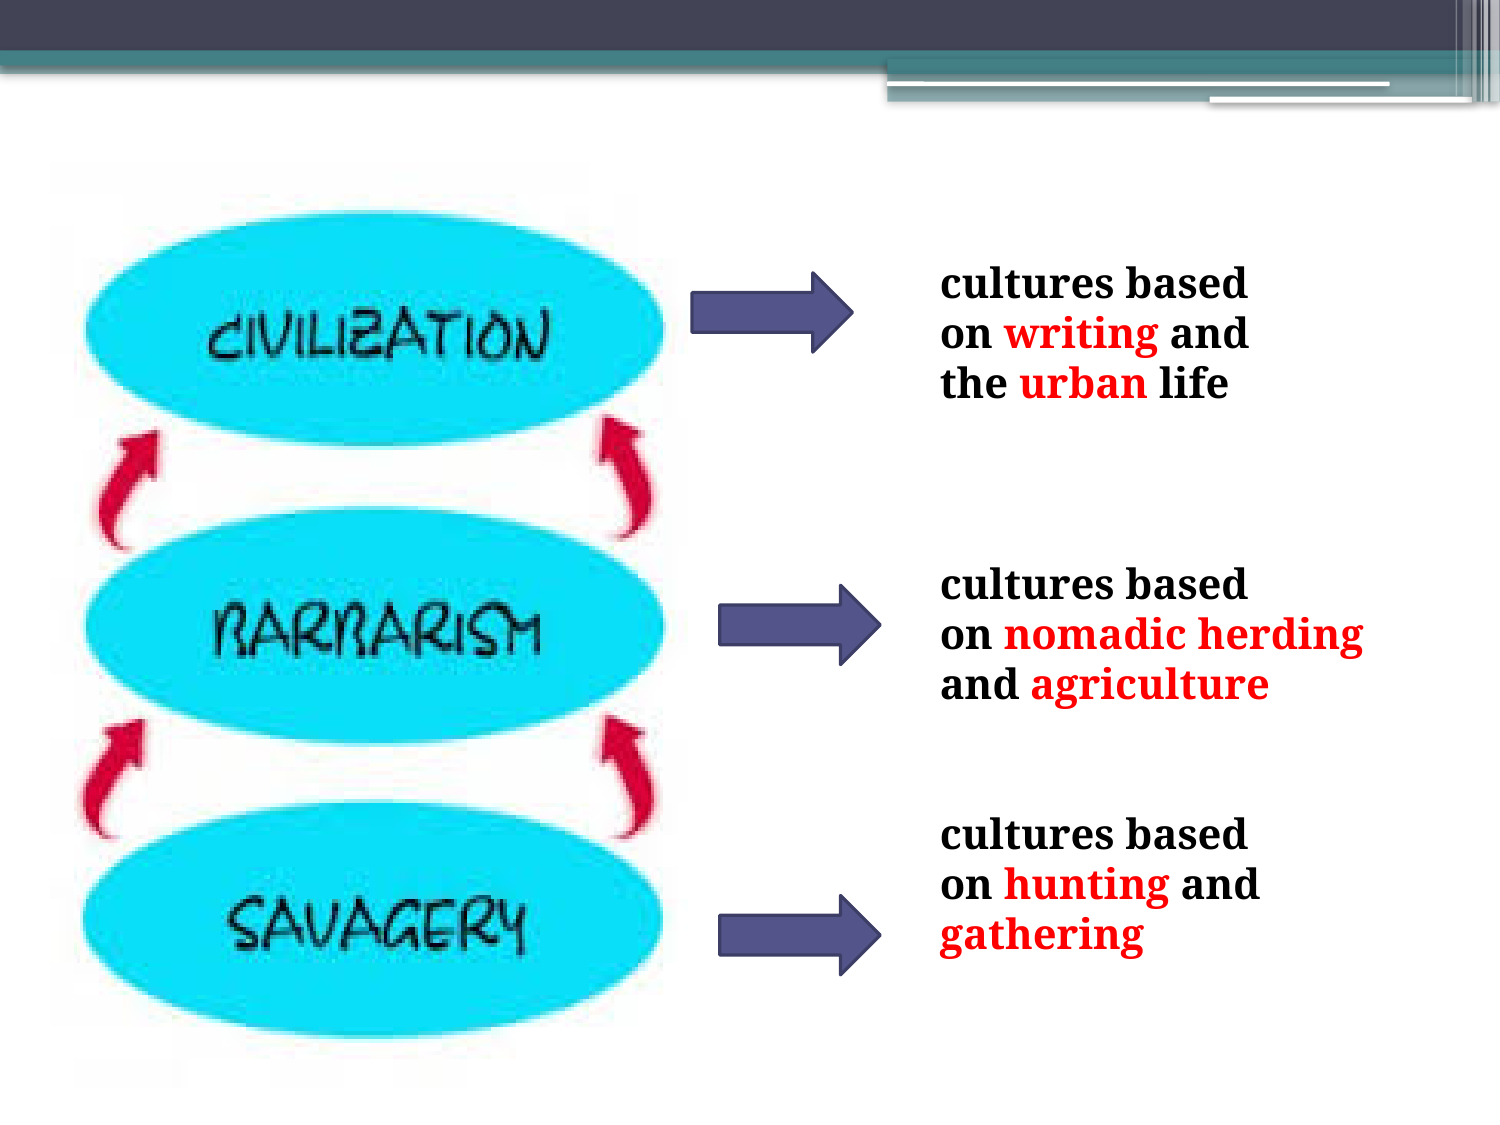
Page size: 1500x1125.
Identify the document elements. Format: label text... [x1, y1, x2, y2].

text_box [693, 271, 854, 354]
text_box [718, 893, 882, 977]
text_box [718, 583, 882, 667]
text_box cultures based on writing and the urban life cultures based on nomadic herding and agriculture cultures based on hunting and gathering [924, 249, 1413, 965]
picture [49, 162, 688, 1088]
